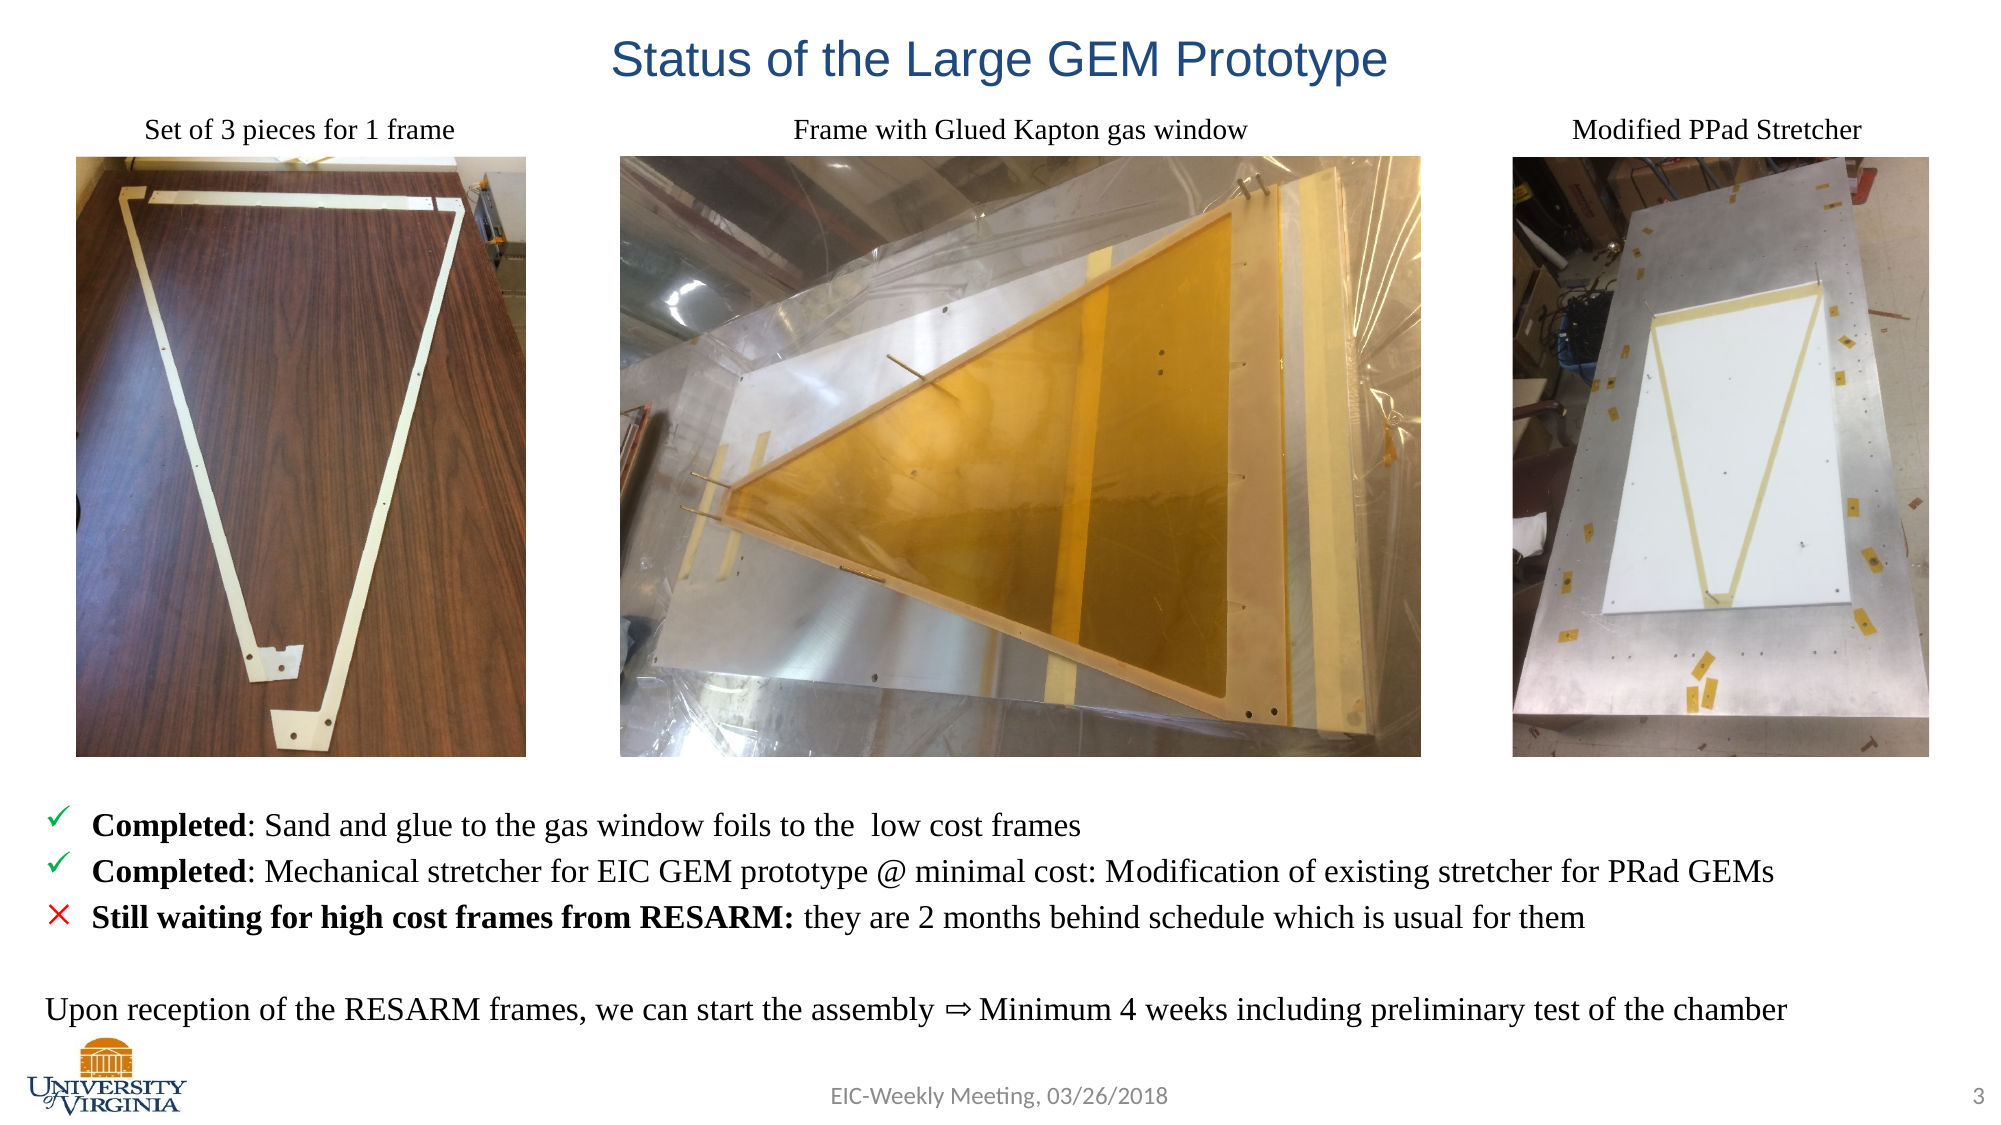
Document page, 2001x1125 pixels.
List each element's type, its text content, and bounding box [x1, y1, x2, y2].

text_box Set of 3 pieces for 1 frame [74, 98, 525, 159]
picture [619, 156, 2000, 758]
text_box Modified PPad Stretcher [1512, 98, 1930, 159]
slide_number 3 [1650, 1065, 2000, 1125]
picture [0, 1035, 200, 1125]
text_box Completed: Sand and glue to the gas window foils to the low cost frames Completed: Mechanical stretcher for EIC GEM prototype @ minimal cost: Modification of existing stretcher for PRad GEMs Still waiting for high cost frames from RESARM: they are 2 months behind schedule which is usual for them Upon reception of the RESARM frames, we can start the assembly ⇨ Minimum 4 weeks including preliminary test of the chamber [0, 790, 2000, 1034]
footer EIC-Weekly Meeting, 03/26/2018 [737, 1065, 1263, 1125]
title Status of the Large GEM Prototype [0, 0, 2000, 113]
text_box Frame with Glued Kapton gas window [621, 98, 1421, 156]
picture [0, 157, 601, 756]
